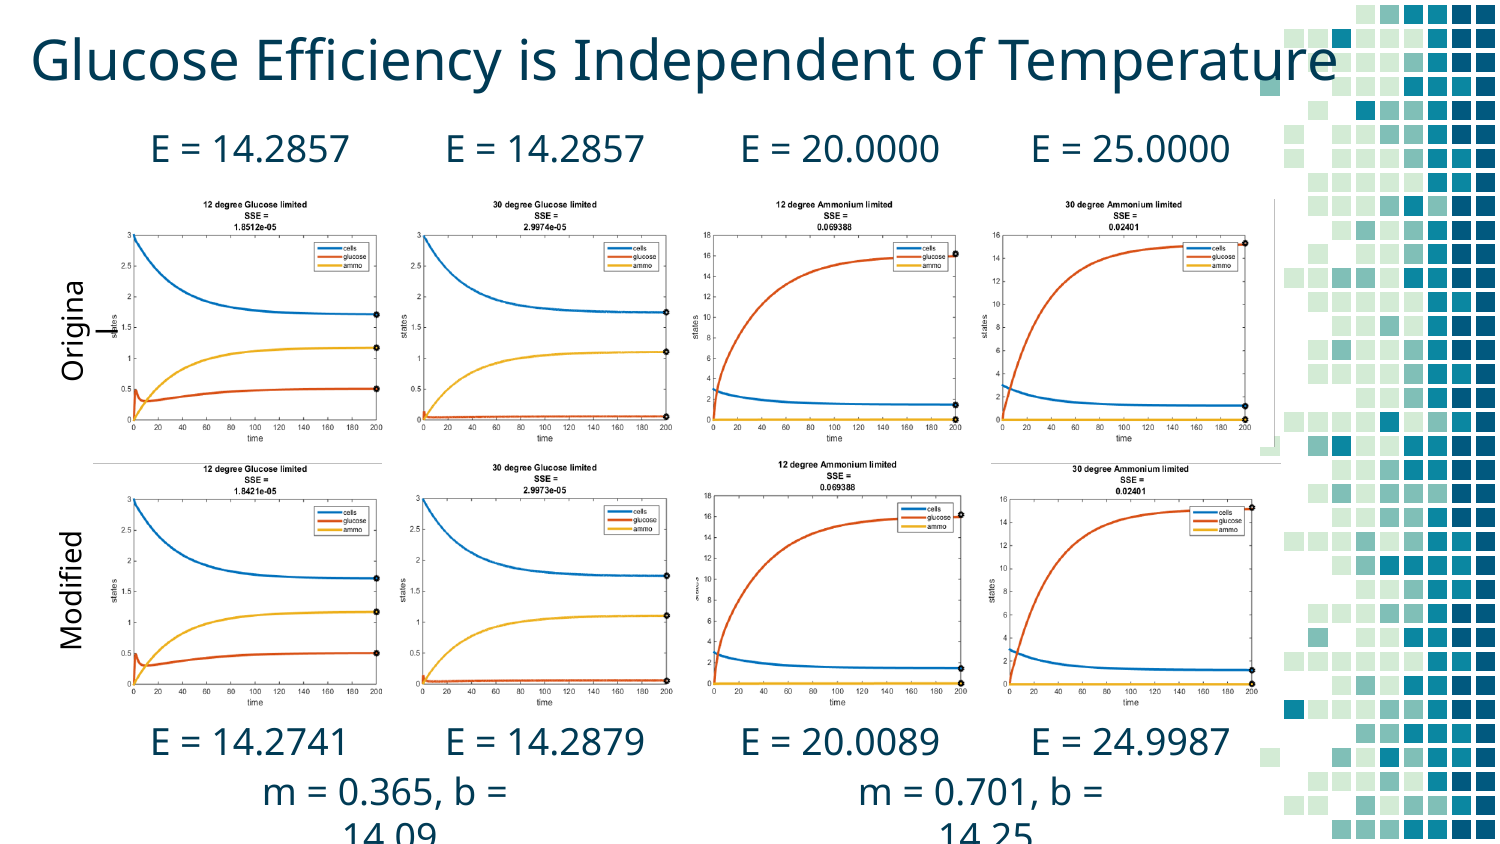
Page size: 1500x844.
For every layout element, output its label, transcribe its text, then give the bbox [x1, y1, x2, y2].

list m = 0.365, b = 14.09 [203, 752, 576, 839]
list m = 0.701, b = 14.25 [792, 789, 1180, 829]
list E = 25.0000 [985, 110, 1276, 197]
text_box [38, 199, 1281, 711]
list E = 14.2857 [105, 110, 396, 197]
title Glucose Efficiency is Independent of Temperature [15, 20, 1385, 107]
list E = 20.0089 [694, 719, 985, 789]
list E = 14.2857 [399, 110, 691, 197]
list E = 14.2741 [105, 719, 396, 789]
list E = 20.0000 [694, 110, 985, 197]
list E = 24.9987 [985, 719, 1276, 789]
list E = 14.2879 [399, 719, 691, 789]
